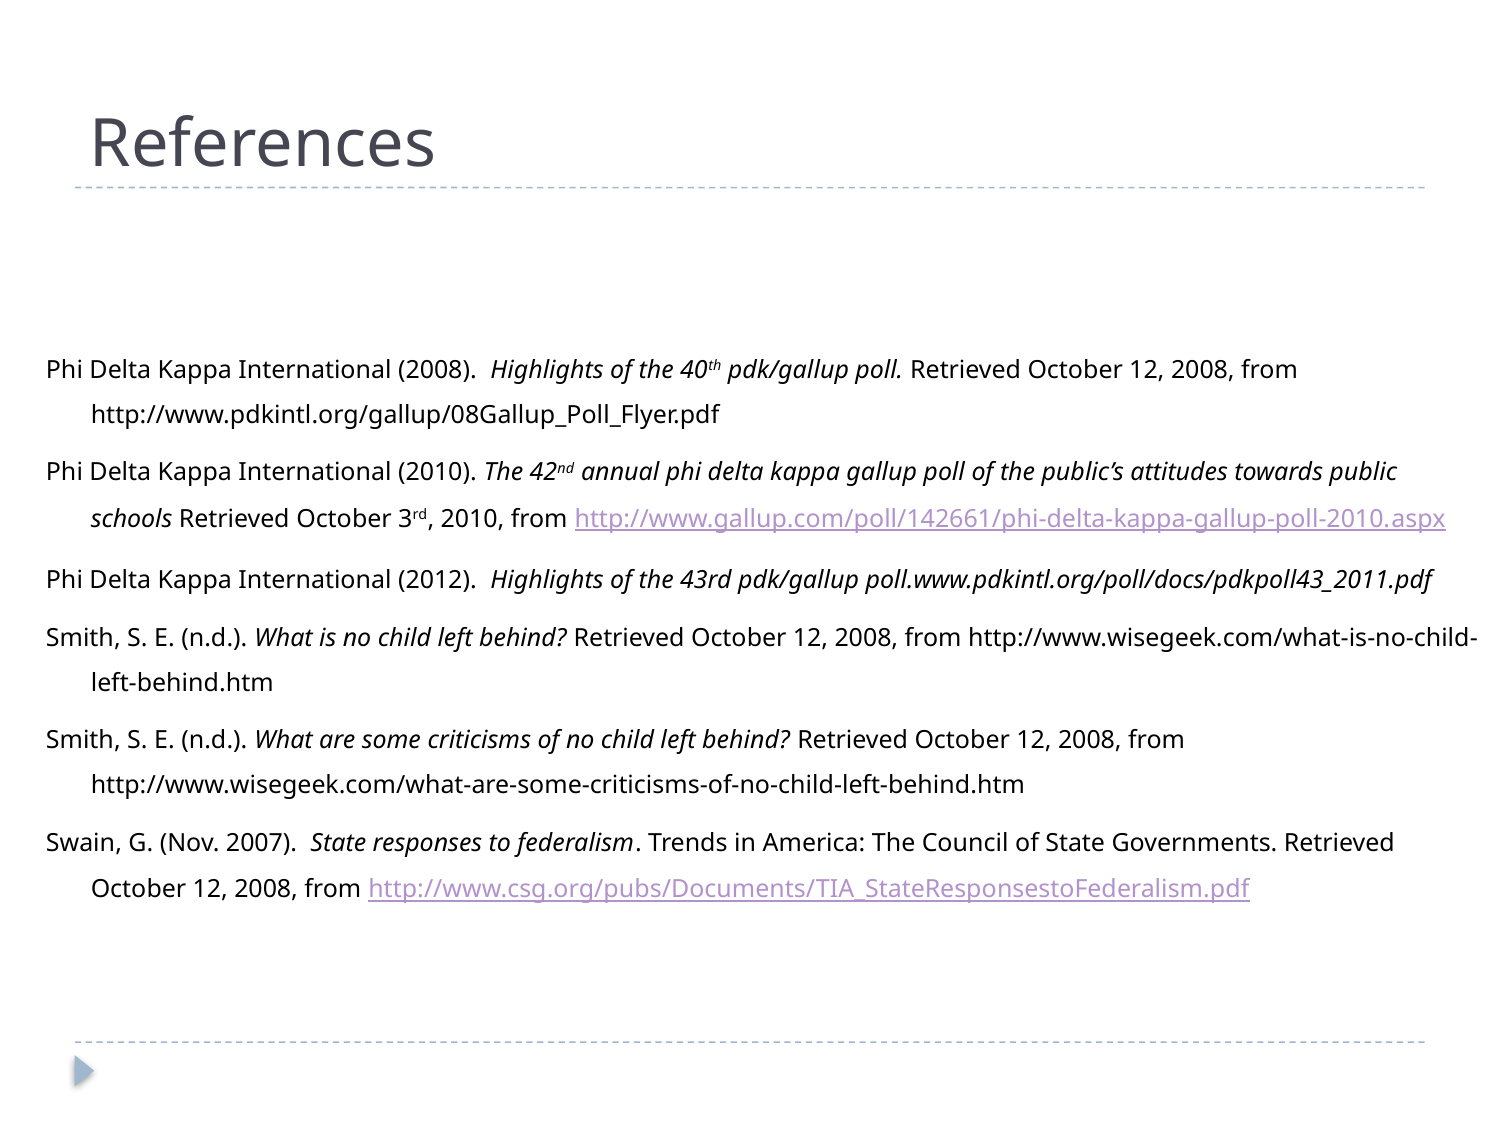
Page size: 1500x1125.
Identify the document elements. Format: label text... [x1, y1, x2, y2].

title References [75, 24, 1425, 188]
list Phi Delta Kappa International (2008). Highlights of the 40th pdk/gallup poll. Retrieved October 12, 2008, from http://www.pdkintl.org/gallup/08Gallup_Poll_Flyer.pdf Phi Delta Kappa International (2010). The 42nd annual phi delta kappa gallup poll of the public’s attitudes towards public schools Retrieved October 3rd, 2010, from http://www.gallup.com/poll/142661/phi-delta-kappa-gallup-poll-2010.aspx Phi Delta Kappa International (2012). Highlights of the 43rd pdk/gallup poll.www.pdkintl.org/poll/docs/pdkpoll43_2011.pdf Smith, S. E. (n.d.). What is no child left behind? Retrieved October 12, 2008, from http://www.wisegeek.com/what-is-no-child-left-behind.htm Smith, S. E. (n.d.). What are some criticisms of no child left behind? Retrieved October 12, 2008, from http://www.wisegeek.com/what-are-some-criticisms-of-no-child-left-behind.htm Swain, G. (Nov. 2007). State responses to federalism. Trends in America: The Council of State Governments. Retrieved October 12, 2008, from http://www.csg.org/pubs/Documents/TIA_StateResponsestoFederalism.pdf [31, 331, 1500, 1088]
